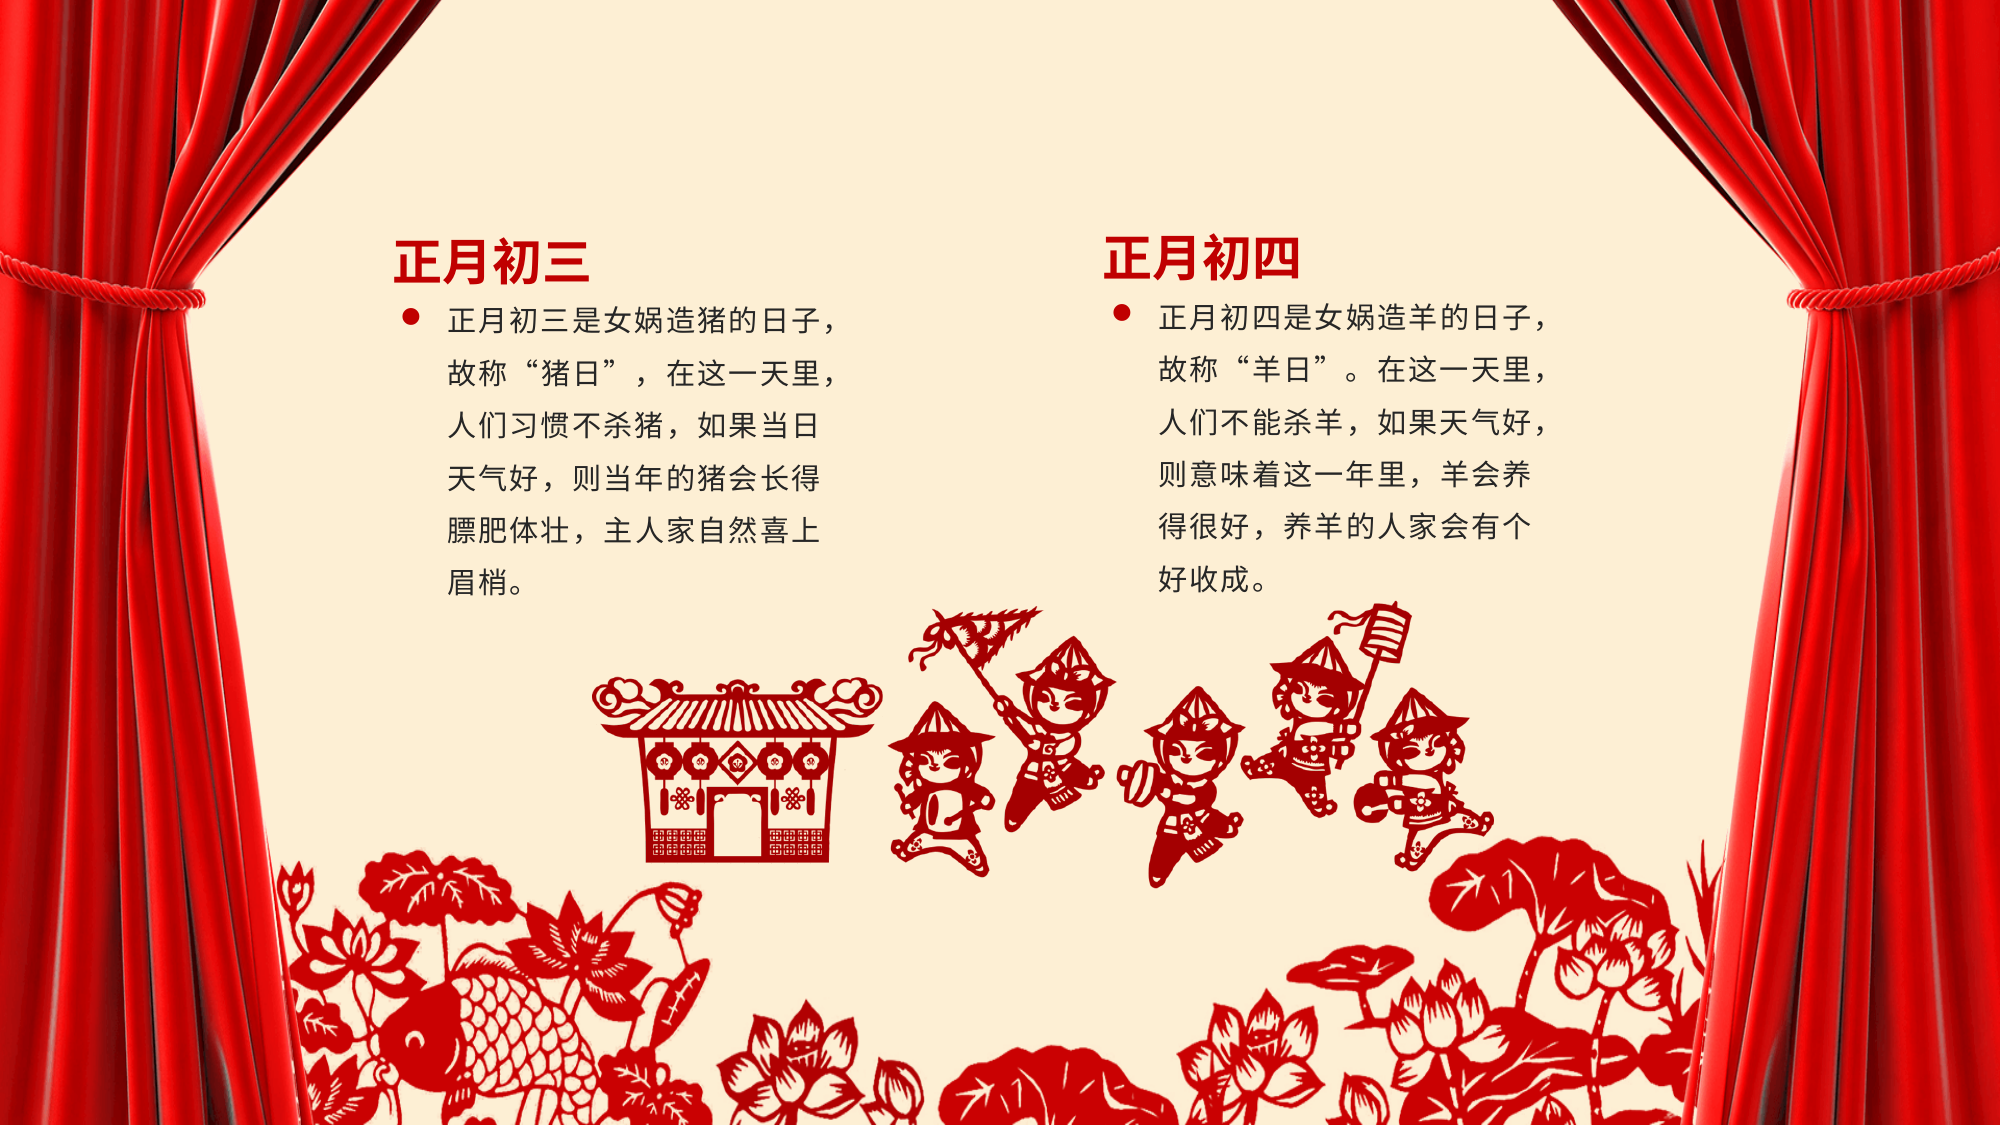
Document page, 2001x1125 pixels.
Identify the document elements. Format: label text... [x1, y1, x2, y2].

picture [0, 0, 2000, 1125]
text_box 正月初三是女娲造猪的日子，故称“猪日”，在这一天里，人们习惯不杀猪，如果当日天气好，则当年的猪会长得膘肥体壮，主人家自然喜上眉梢。 [385, 277, 846, 608]
text_box 正月初三 [377, 205, 608, 299]
text_box 正月初四 [1087, 201, 1318, 295]
text_box 正月初四是女娲造羊的日子，故称“羊日”。在这一天里，人们不能杀羊，如果天气好，则意味着这一年里，羊会养得很好，养羊的人家会有个好收成。 [1096, 274, 1557, 604]
